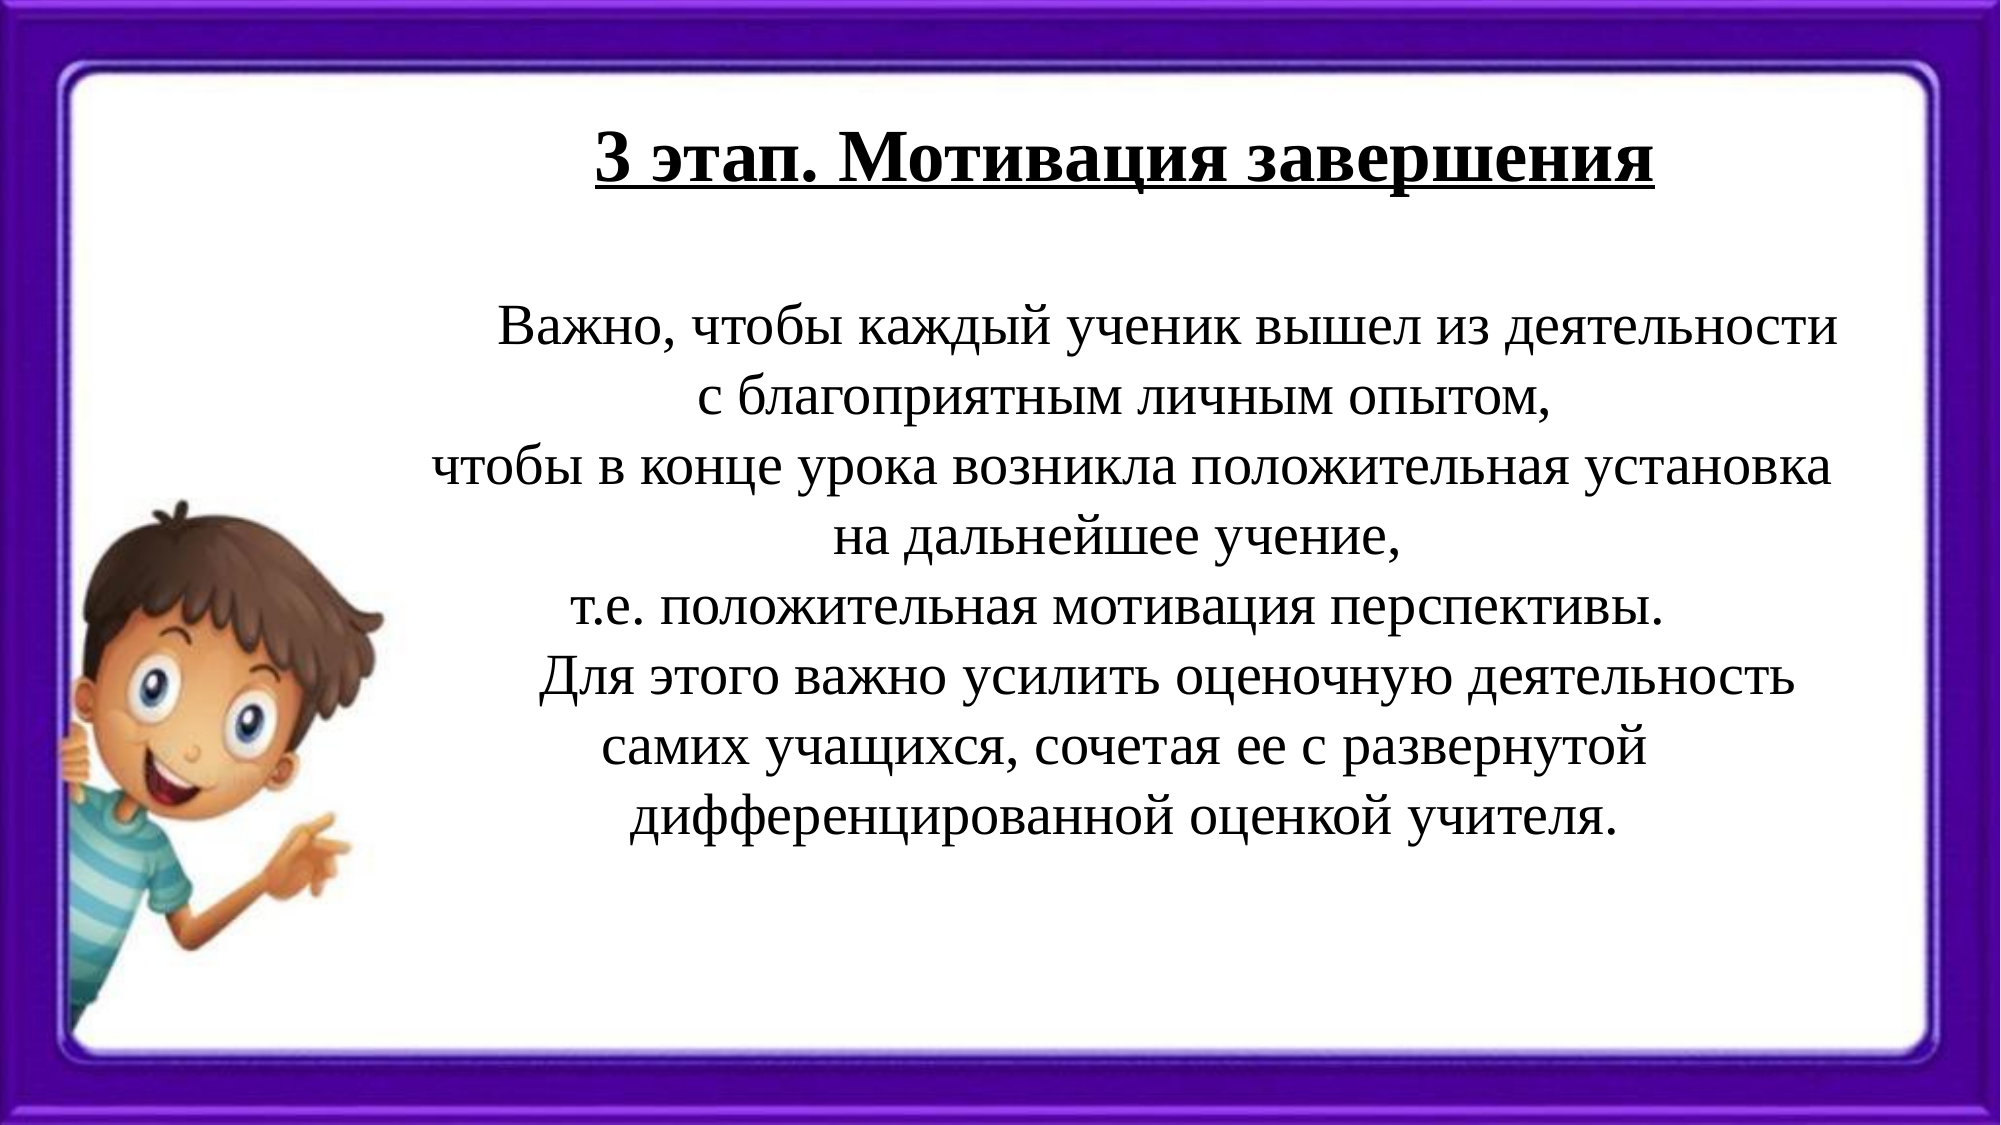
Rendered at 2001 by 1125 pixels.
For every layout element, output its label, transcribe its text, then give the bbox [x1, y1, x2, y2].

list 3 этап. Мотивация завершения Важно, чтобы каждый ученик вышел из деятельности с благоприятным личным опытом, чтобы в конце урока возникла положительная установка на дальнейшее учение, т.е. положительная мотивация перспективы. Для этого важно усилить оценочную деятельность самих учащихся, сочетая ее с развернутой дифференцированной оценкой учителя. [388, 98, 1862, 999]
picture [0, 0, 2001, 1125]
